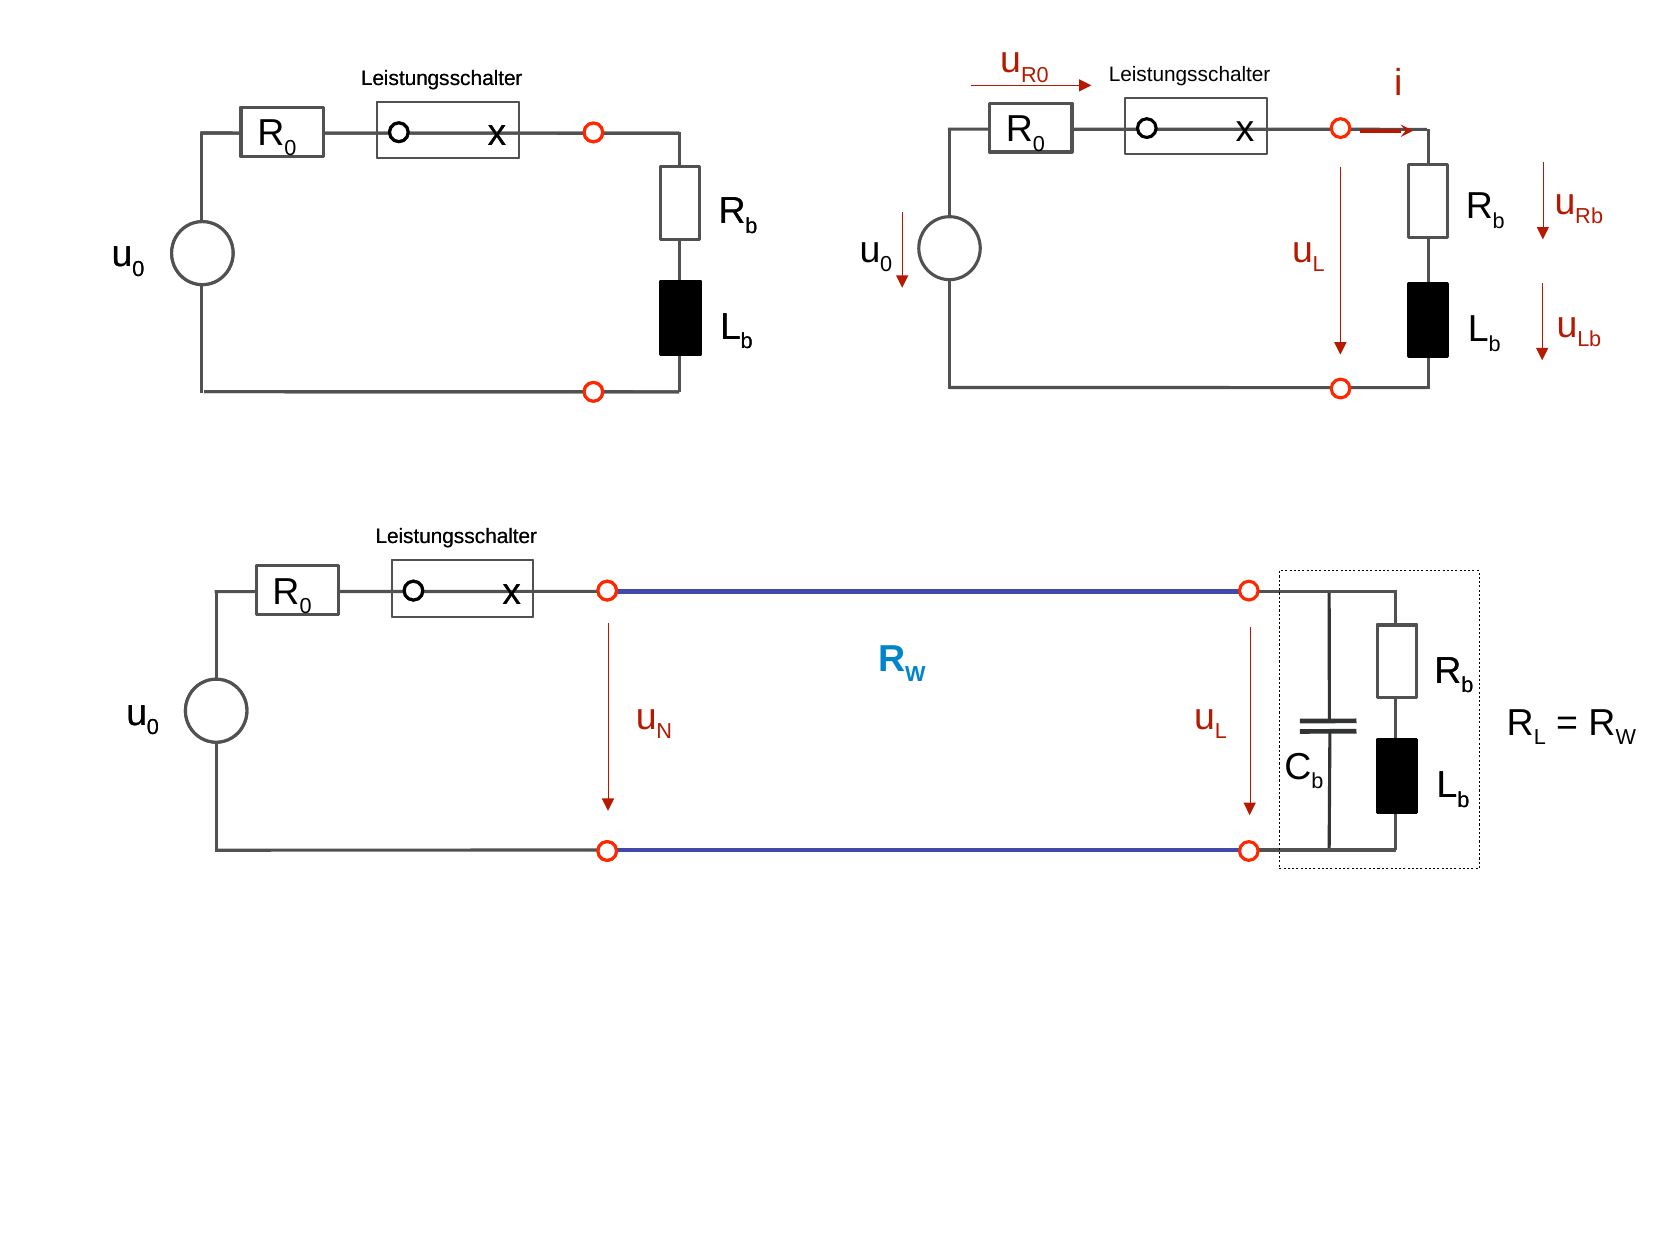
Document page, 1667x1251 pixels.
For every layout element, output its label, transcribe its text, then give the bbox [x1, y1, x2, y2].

text_box [597, 841, 617, 861]
text_box x [487, 558, 536, 620]
text_box uN [620, 683, 713, 752]
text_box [989, 95, 1073, 163]
text_box [1334, 285, 1347, 355]
text_box RW [863, 625, 941, 694]
text_box Leistungsschalter [360, 514, 552, 557]
text_box i [1379, 49, 1471, 112]
text_box Rb [703, 178, 773, 246]
text_box [391, 560, 534, 617]
text_box u0 [844, 216, 902, 285]
text_box [1536, 347, 1541, 358]
text_box u0 [903, 216, 908, 275]
text_box [1239, 841, 1259, 861]
text_box [660, 166, 700, 240]
text_box [1239, 581, 1259, 601]
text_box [1376, 589, 1488, 850]
text_box uRb [1539, 168, 1543, 227]
text_box [1243, 752, 1256, 816]
text_box Leistungsschalter [1093, 52, 1286, 94]
text_box uL [1277, 216, 1369, 285]
text_box [597, 581, 617, 601]
text_box RL = RW [1496, 689, 1652, 758]
text_box [584, 382, 603, 402]
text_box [255, 558, 339, 625]
text_box Leistungsschalter [345, 56, 538, 98]
text_box [1408, 164, 1448, 238]
text_box [1408, 283, 1448, 357]
text_box [1125, 97, 1267, 155]
text_box uL [1179, 683, 1271, 752]
text_box [660, 281, 700, 355]
text_box Lb [1452, 295, 1516, 364]
text_box u0 [96, 221, 160, 289]
text_box [584, 123, 603, 142]
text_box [240, 99, 324, 167]
text_box x [1220, 95, 1270, 158]
text_box [1279, 570, 1480, 869]
text_box Lb [704, 293, 768, 362]
text_box [1331, 379, 1350, 398]
text_box [601, 622, 615, 811]
text_box Rb [1450, 172, 1520, 241]
text_box [895, 212, 909, 288]
text_box [185, 679, 247, 743]
text_box u0 [111, 679, 174, 747]
text_box uLb [1541, 291, 1634, 360]
text_box [918, 216, 981, 280]
text_box [1536, 162, 1550, 240]
text_box [1064, 79, 1092, 92]
text_box [1331, 118, 1350, 138]
text_box uRb [1544, 168, 1632, 237]
text_box [377, 102, 519, 159]
text_box x [472, 99, 522, 162]
text_box uR0 [985, 27, 1064, 95]
text_box [1400, 124, 1414, 137]
text_box Cb [1269, 733, 1279, 802]
text_box [171, 221, 234, 285]
